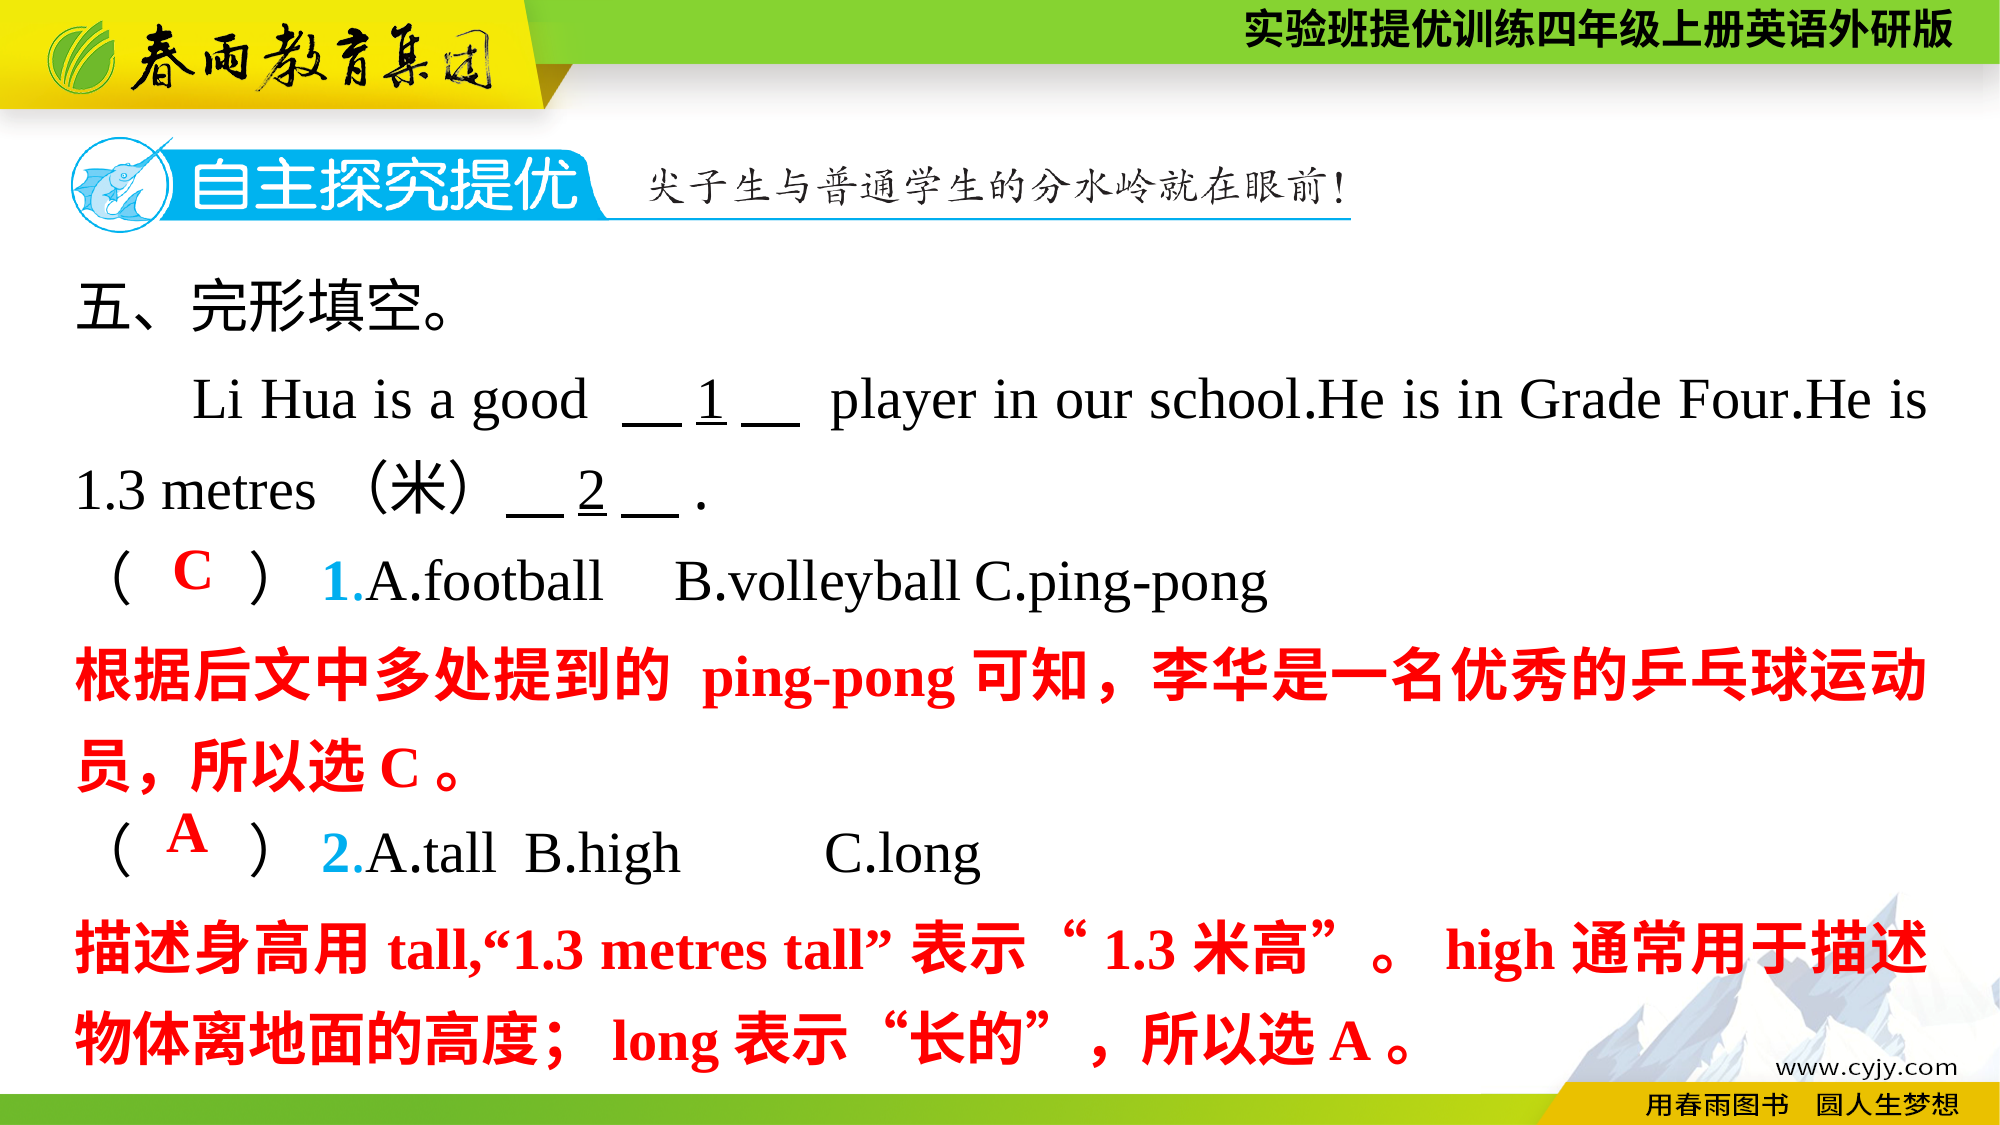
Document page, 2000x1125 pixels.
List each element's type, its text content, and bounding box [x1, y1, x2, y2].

text_box C [157, 523, 230, 609]
text_box 根据后文中多处提到的 ping-pong可知，李华是一名优秀的乒乓球运动员，所以选C。 [59, 609, 1944, 807]
text_box A [152, 807, 224, 872]
text_box 描述身高用tall,“1.3 metres tall”表示“1.3米高”。high通常用于描述物体离地面的高度；long表示“长的”，所以选A。 [59, 882, 1944, 1080]
list 五、完形填空。 Li Hua is a good 1 player in our school.He is in Grade Four.He is 1.3 metres（米） 2 . （ ）1.A.football B.volleyball C.ping-pong （ ）2.A.tall B.high C.long [59, 807, 1944, 882]
list 五、完形填空。 Li Hua is a good 1 player in our school.He is in Grade Four.He is 1.3 metres（米） 2 . （ ）1.A.football B.volleyball C.ping-pong （ ）2.A.tall B.high C.long [59, 240, 1944, 609]
picture [0, 0, 2000, 1125]
